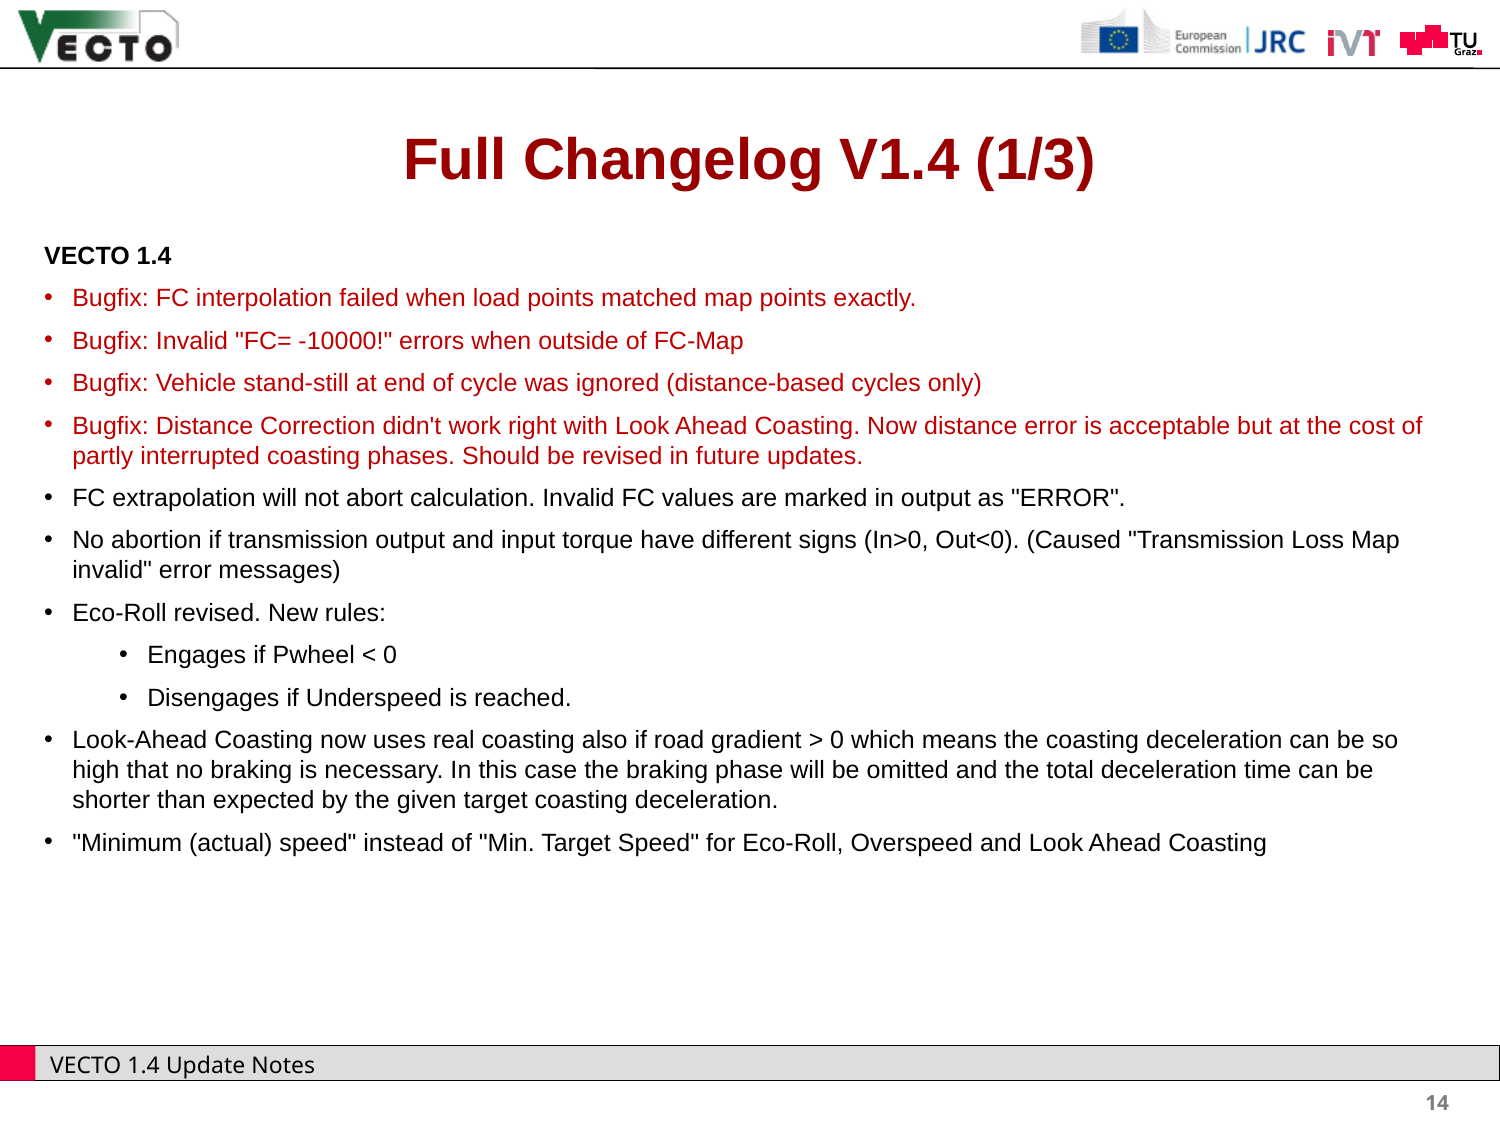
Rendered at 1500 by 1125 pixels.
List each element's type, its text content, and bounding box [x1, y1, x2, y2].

text_box VECTO 1.4 Bugfix: FC interpolation failed when load points matched map points exactly. Bugfix: Invalid "FC= -10000!" errors when outside of FC-Map Bugfix: Vehicle stand-still at end of cycle was ignored (distance-based cycles only) Bugfix: Distance Correction didn't work right with Look Ahead Coasting. Now distance error is acceptable but at the cost of partly interrupted coasting phases. Should be revised in future updates. FC extrapolation will not abort calculation. Invalid FC values are marked in output as "ERROR". No abortion if transmission output and input torque have different signs (In>0, Out<0). (Caused "Transmission Loss Map invalid" error messages) Eco-Roll revised. New rules: Engages if Pwheel < 0 Disengages if Underspeed is reached. Look-Ahead Coasting now uses real coasting also if road gradient > 0 which means the coasting deceleration can be so high that no braking is necessary. In this case the braking phase will be omitted and the total deceleration time can be shorter than expected by the given target coasting deceleration. "Minimum (actual) speed" instead of "Min. Target Speed" for Eco-Roll, Overspeed and Look Ahead Coasting [29, 231, 1471, 864]
picture [1080, 7, 1306, 54]
title Full Changelog V1.4 (1/3) [0, 127, 1500, 185]
picture [1328, 30, 1380, 56]
picture [17, 9, 179, 65]
